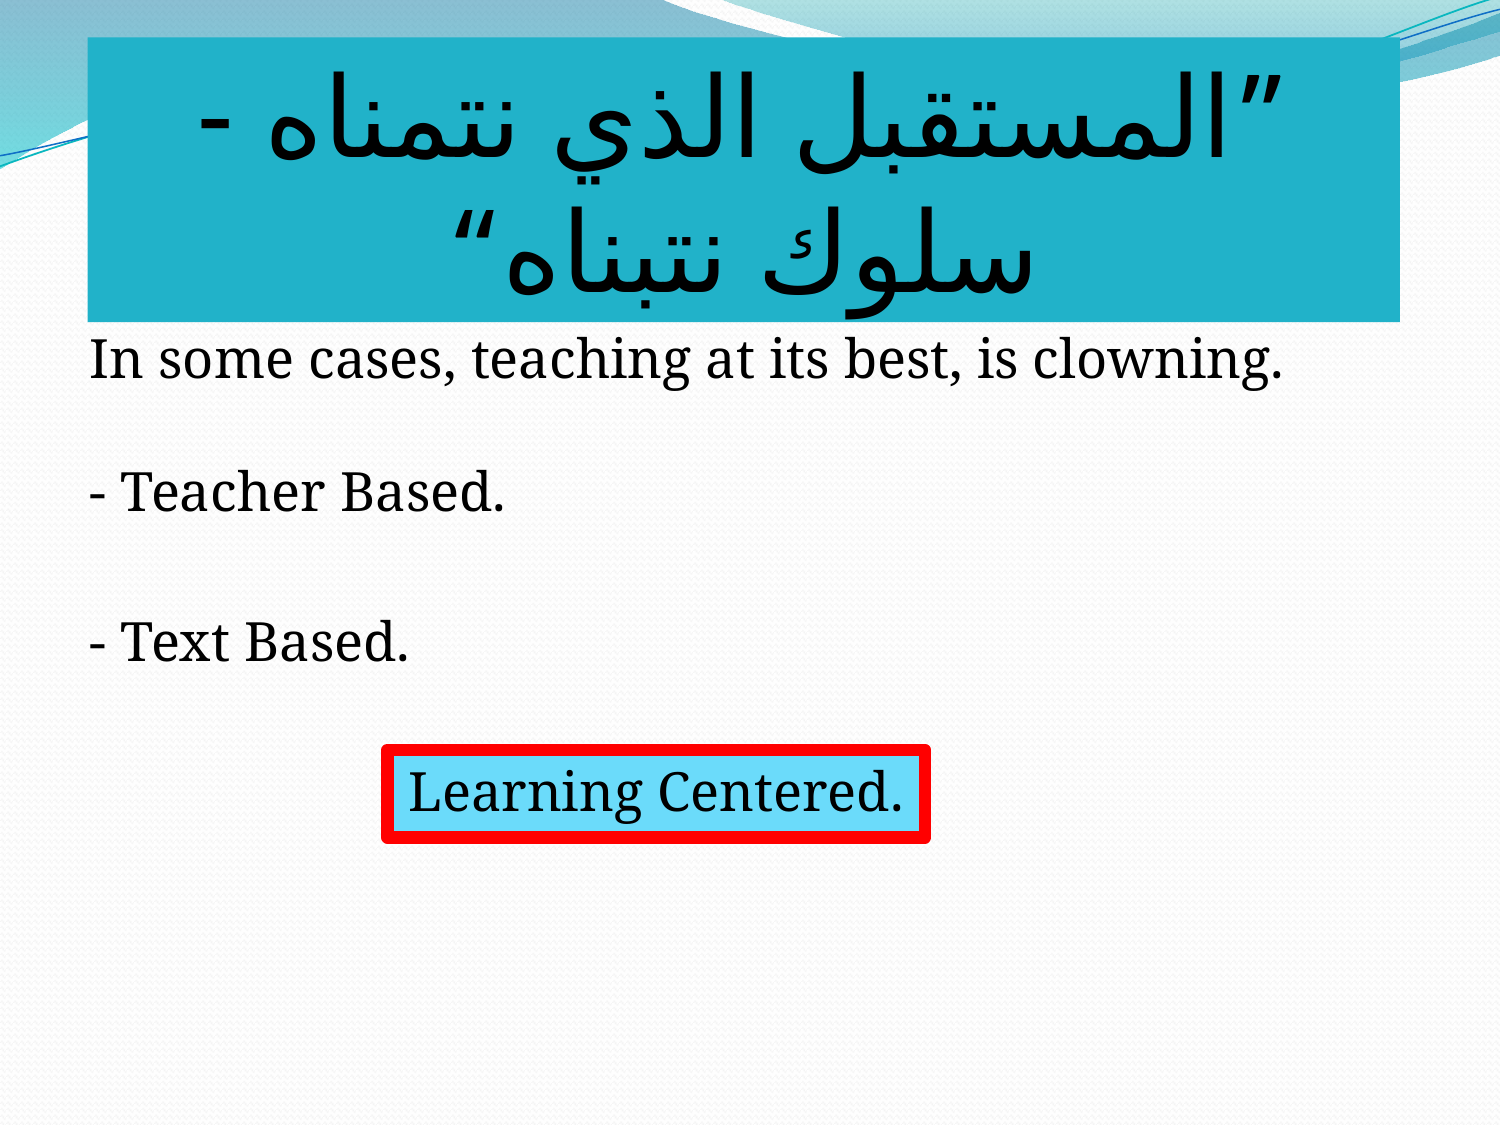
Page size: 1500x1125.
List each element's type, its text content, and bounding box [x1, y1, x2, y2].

text_box - Teacher Based. [74, 449, 1425, 570]
text_box - Text Based. [74, 599, 1425, 720]
text_box ”المستقبل الذي نتمناه - سلوك نتبناه“ [87, 37, 1400, 323]
text_box Learning Centered. [387, 749, 925, 838]
list In some cases, teaching at its best, is clowning. [75, 317, 1425, 438]
